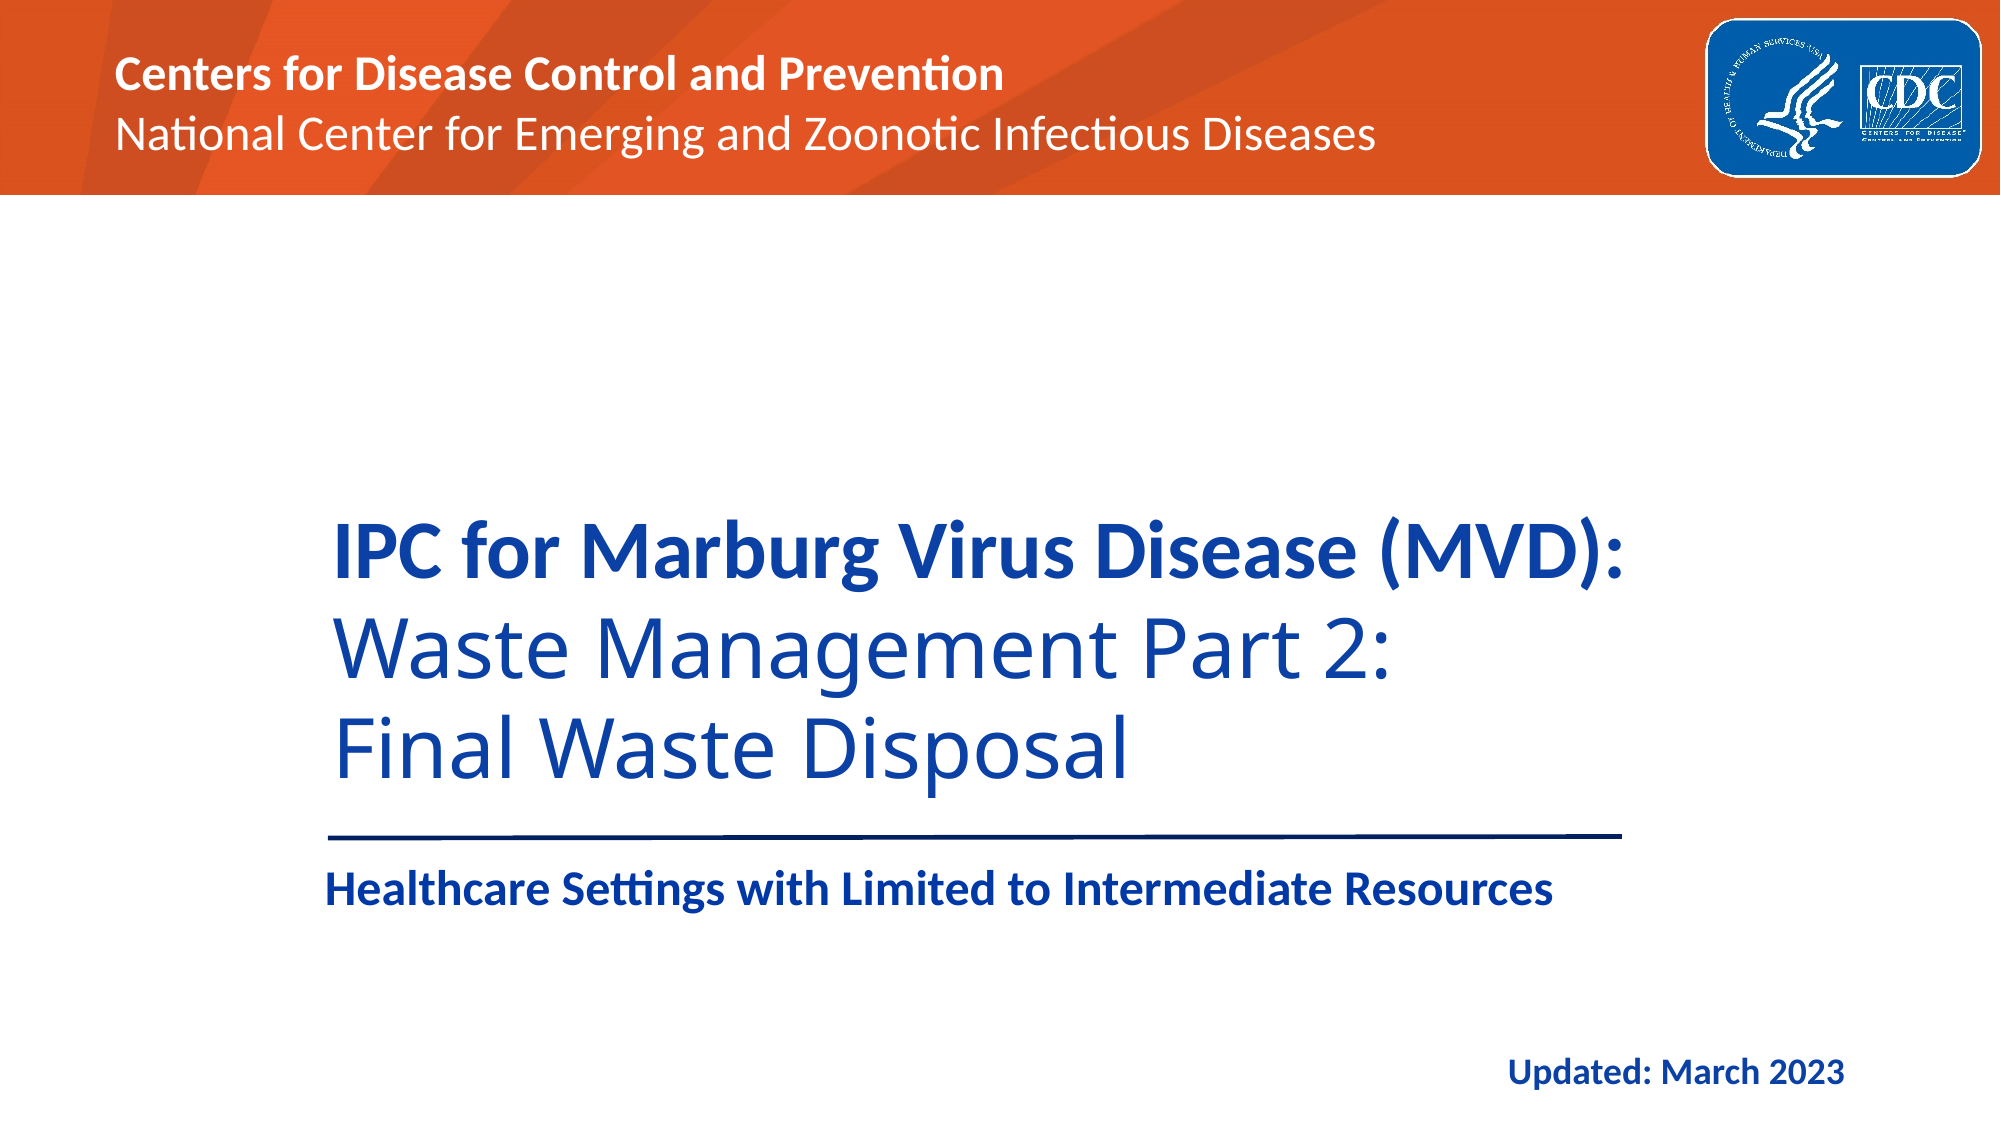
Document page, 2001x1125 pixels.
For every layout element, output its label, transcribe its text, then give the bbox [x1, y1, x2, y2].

text_box Healthcare Settings with Limited to Intermediate Resources [309, 848, 1575, 924]
title IPC for Marburg Virus Disease (MVD): Waste Management Part 2: Final Waste Disposal [317, 431, 1680, 804]
text_box Updated: March 2023 [1492, 1039, 1918, 1100]
picture [0, 0, 2000, 195]
